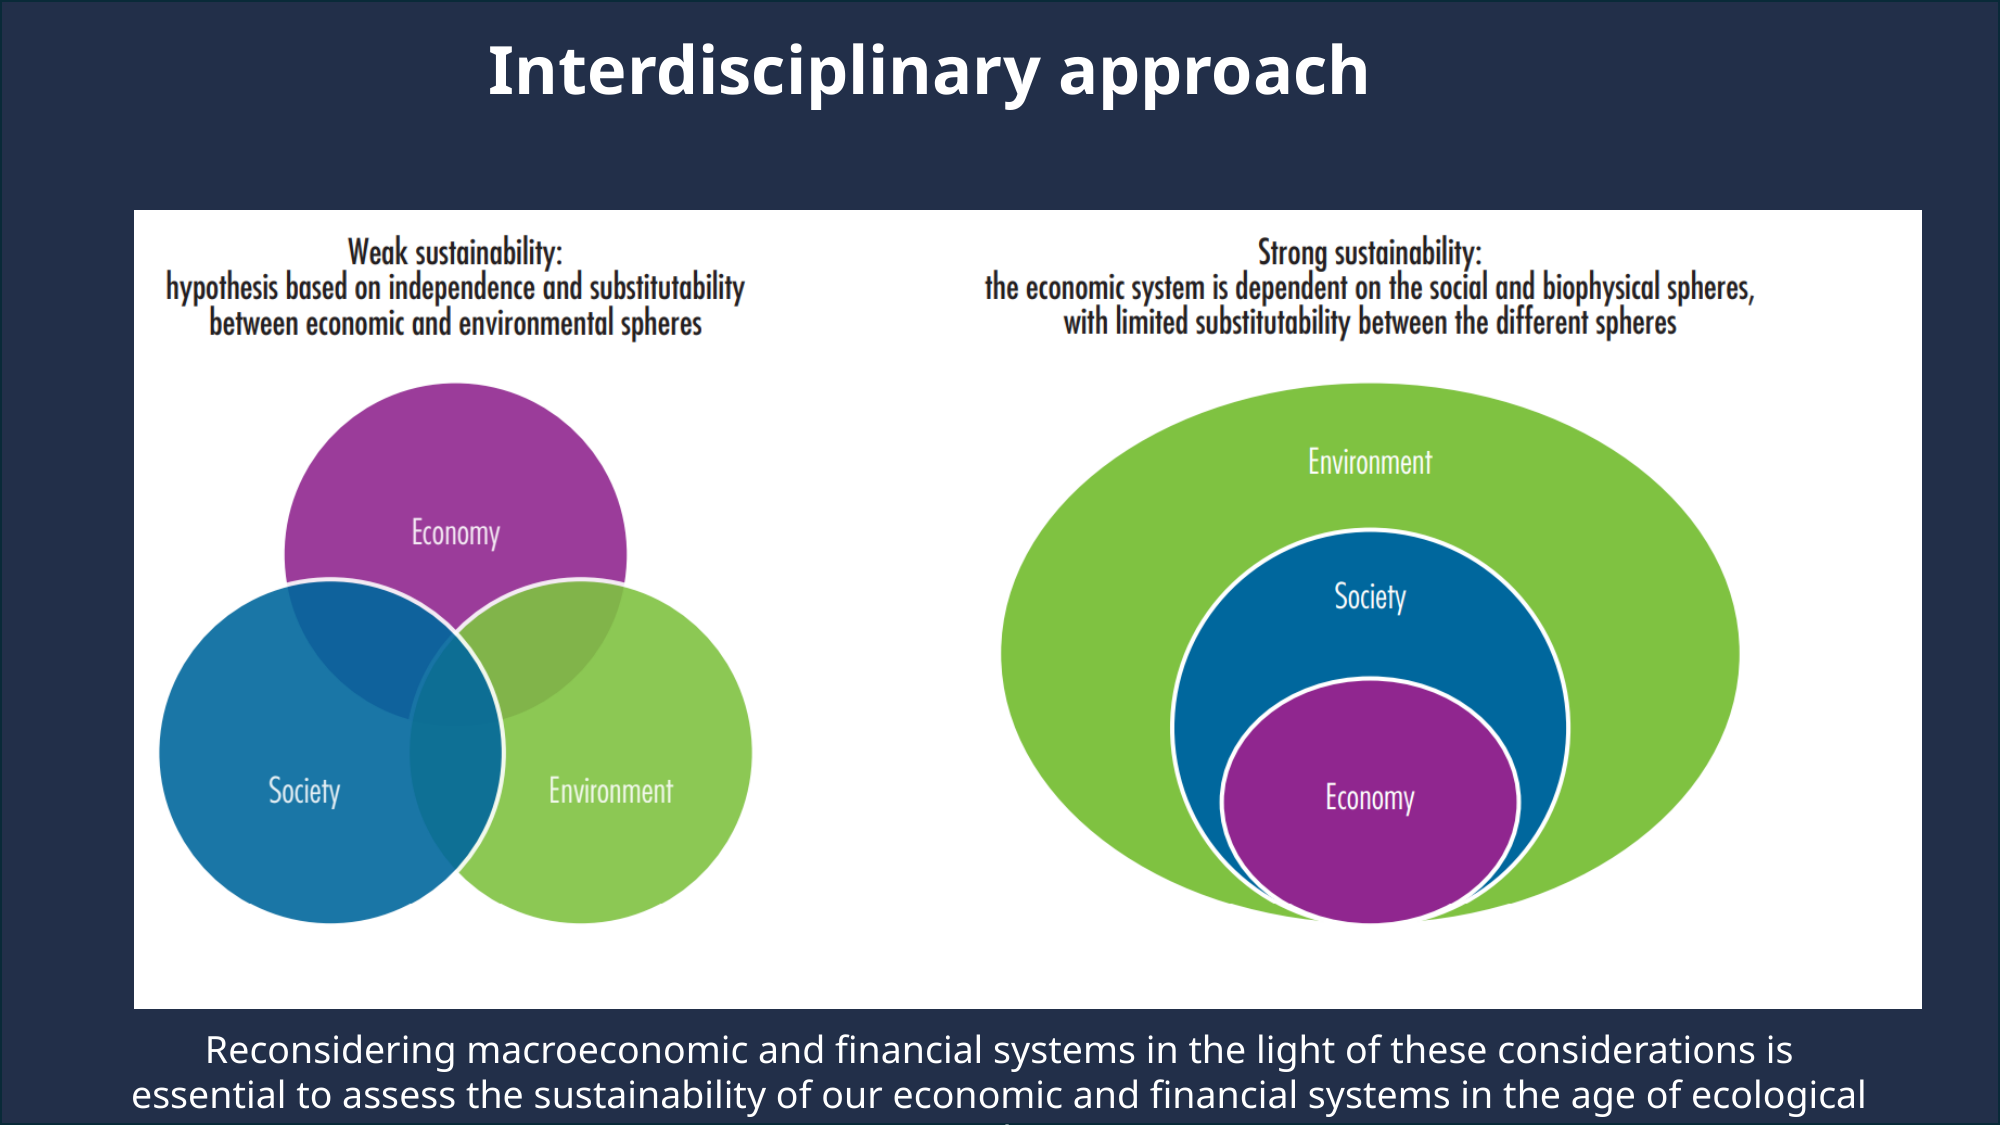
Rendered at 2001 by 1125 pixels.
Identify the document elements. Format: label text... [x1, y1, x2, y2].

picture [134, 209, 1923, 1010]
text_box [0, 0, 2000, 1125]
text_box Reconsidering macroeconomic and financial systems in the light of these considerations is essential to assess the sustainability of our economic and financial systems in the age of ecological risks [114, 1018, 1886, 1125]
text_box Interdisciplinary approach [409, 20, 1452, 116]
